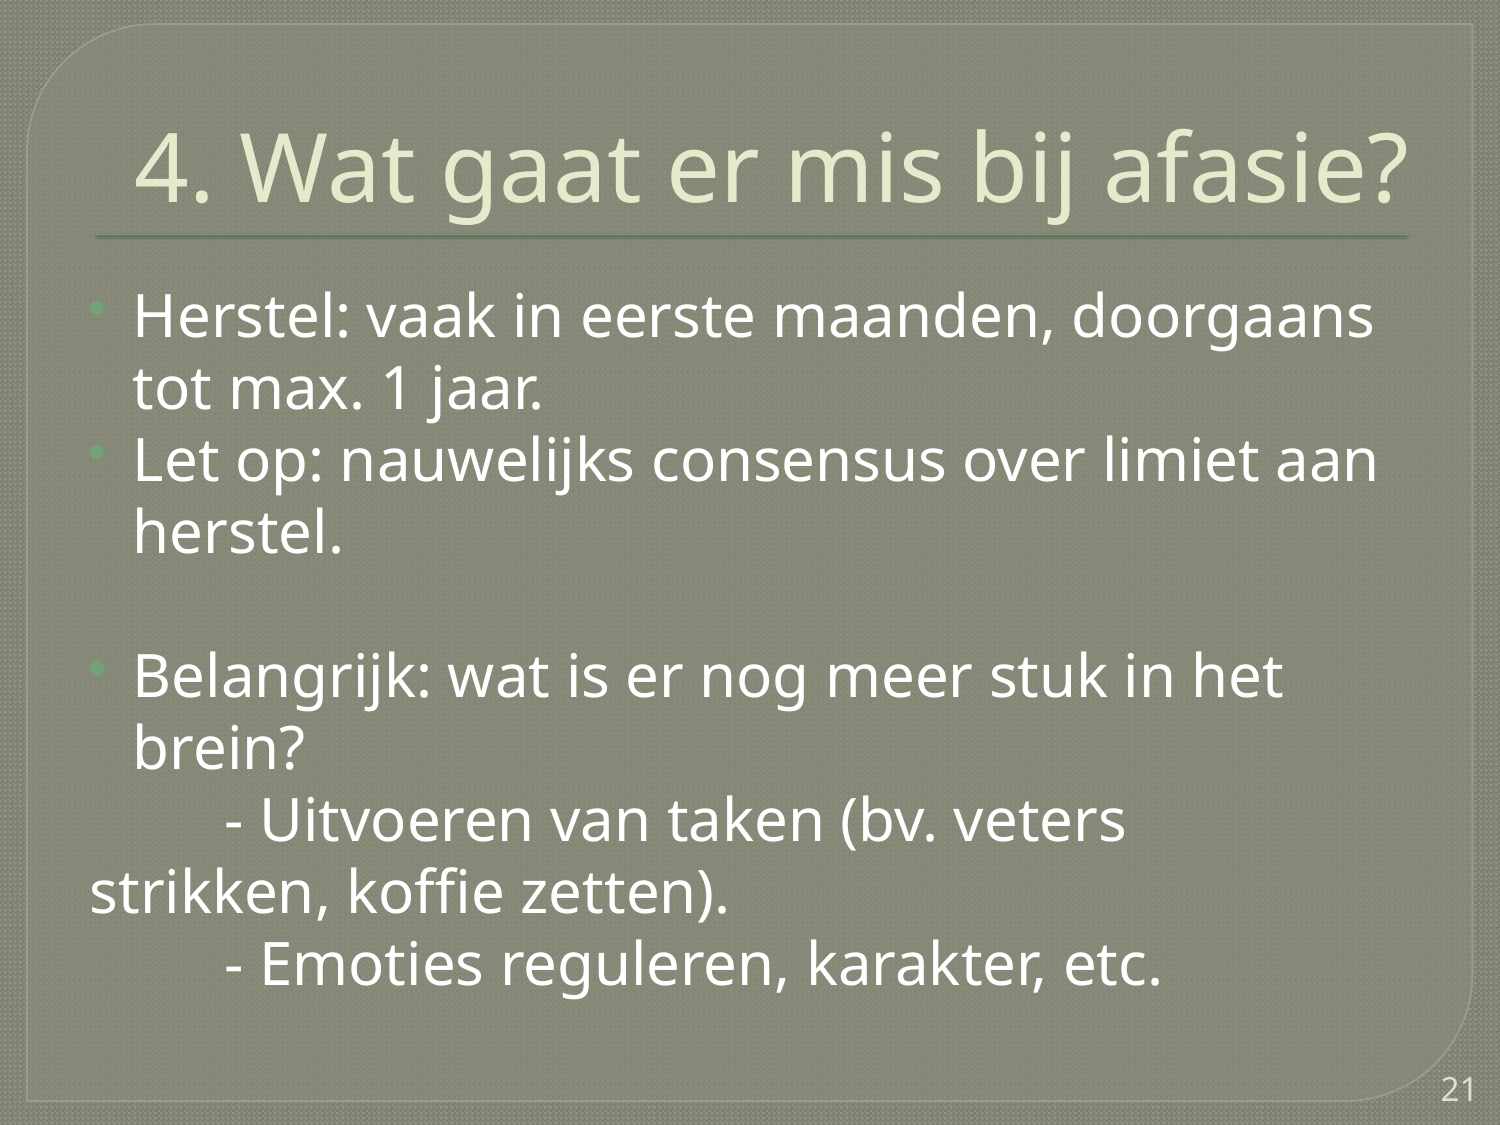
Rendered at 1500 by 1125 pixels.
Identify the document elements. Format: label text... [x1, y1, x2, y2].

title 4. Wat gaat er mis bij afasie? [75, 41, 1425, 230]
slide_number 21 [1417, 1068, 1494, 1114]
list Herstel: vaak in eerste maanden, doorgaans tot max. 1 jaar. Let op: nauwelijks consensus over limiet aan herstel. Belangrijk: wat is er nog meer stuk in het brein? - Uitvoeren van taken (bv. veters strikken, koffie zetten). - Emoties reguleren, karakter, etc. [75, 270, 1425, 1013]
